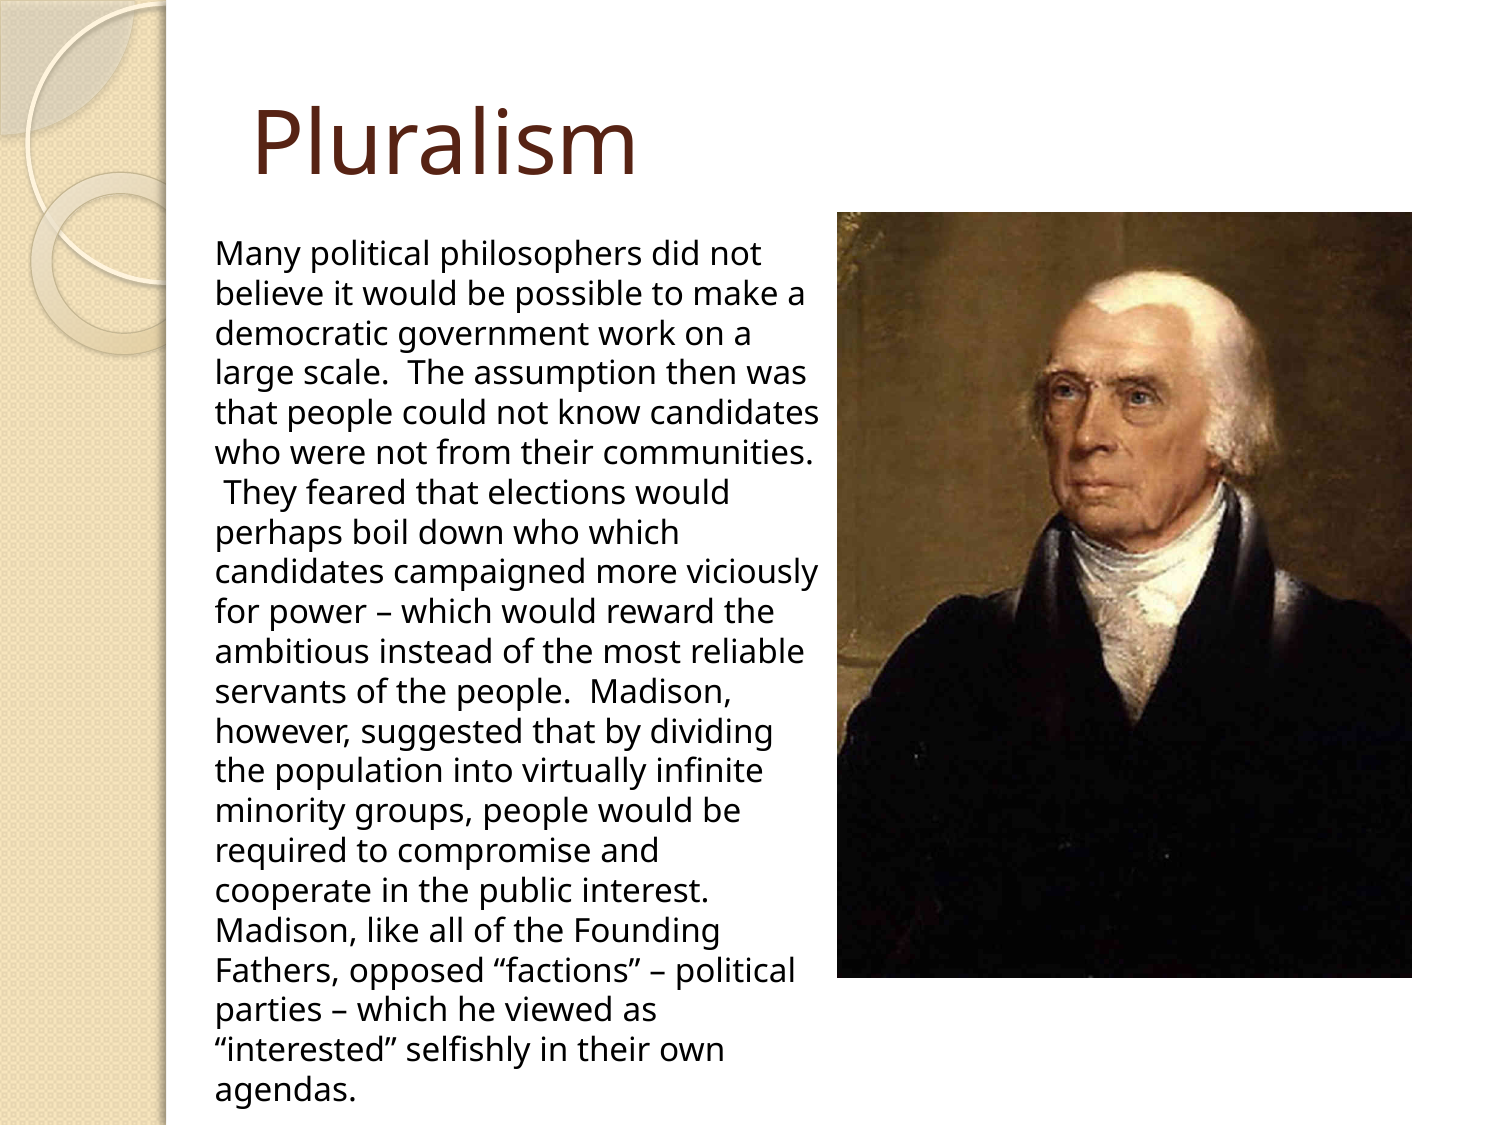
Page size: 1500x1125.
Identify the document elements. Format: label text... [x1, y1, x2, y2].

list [837, 212, 1412, 978]
title Pluralism [235, 45, 1466, 233]
list Many political philosophers did not believe it would be possible to make a democratic government work on a large scale. The assumption then was that people could not know candidates who were not from their communities. They feared that elections would perhaps boil down who which candidates campaigned more viciously for power – which would reward the ambitious instead of the most reliable servants of the people. Madison, however, suggested that by dividing the population into virtually infinite minority groups, people would be required to compromise and cooperate in the public interest. Madison, like all of the Founding Fathers, opposed “factions” – political parties – which he viewed as “interested” selfishly in their own agendas. [187, 224, 838, 1125]
